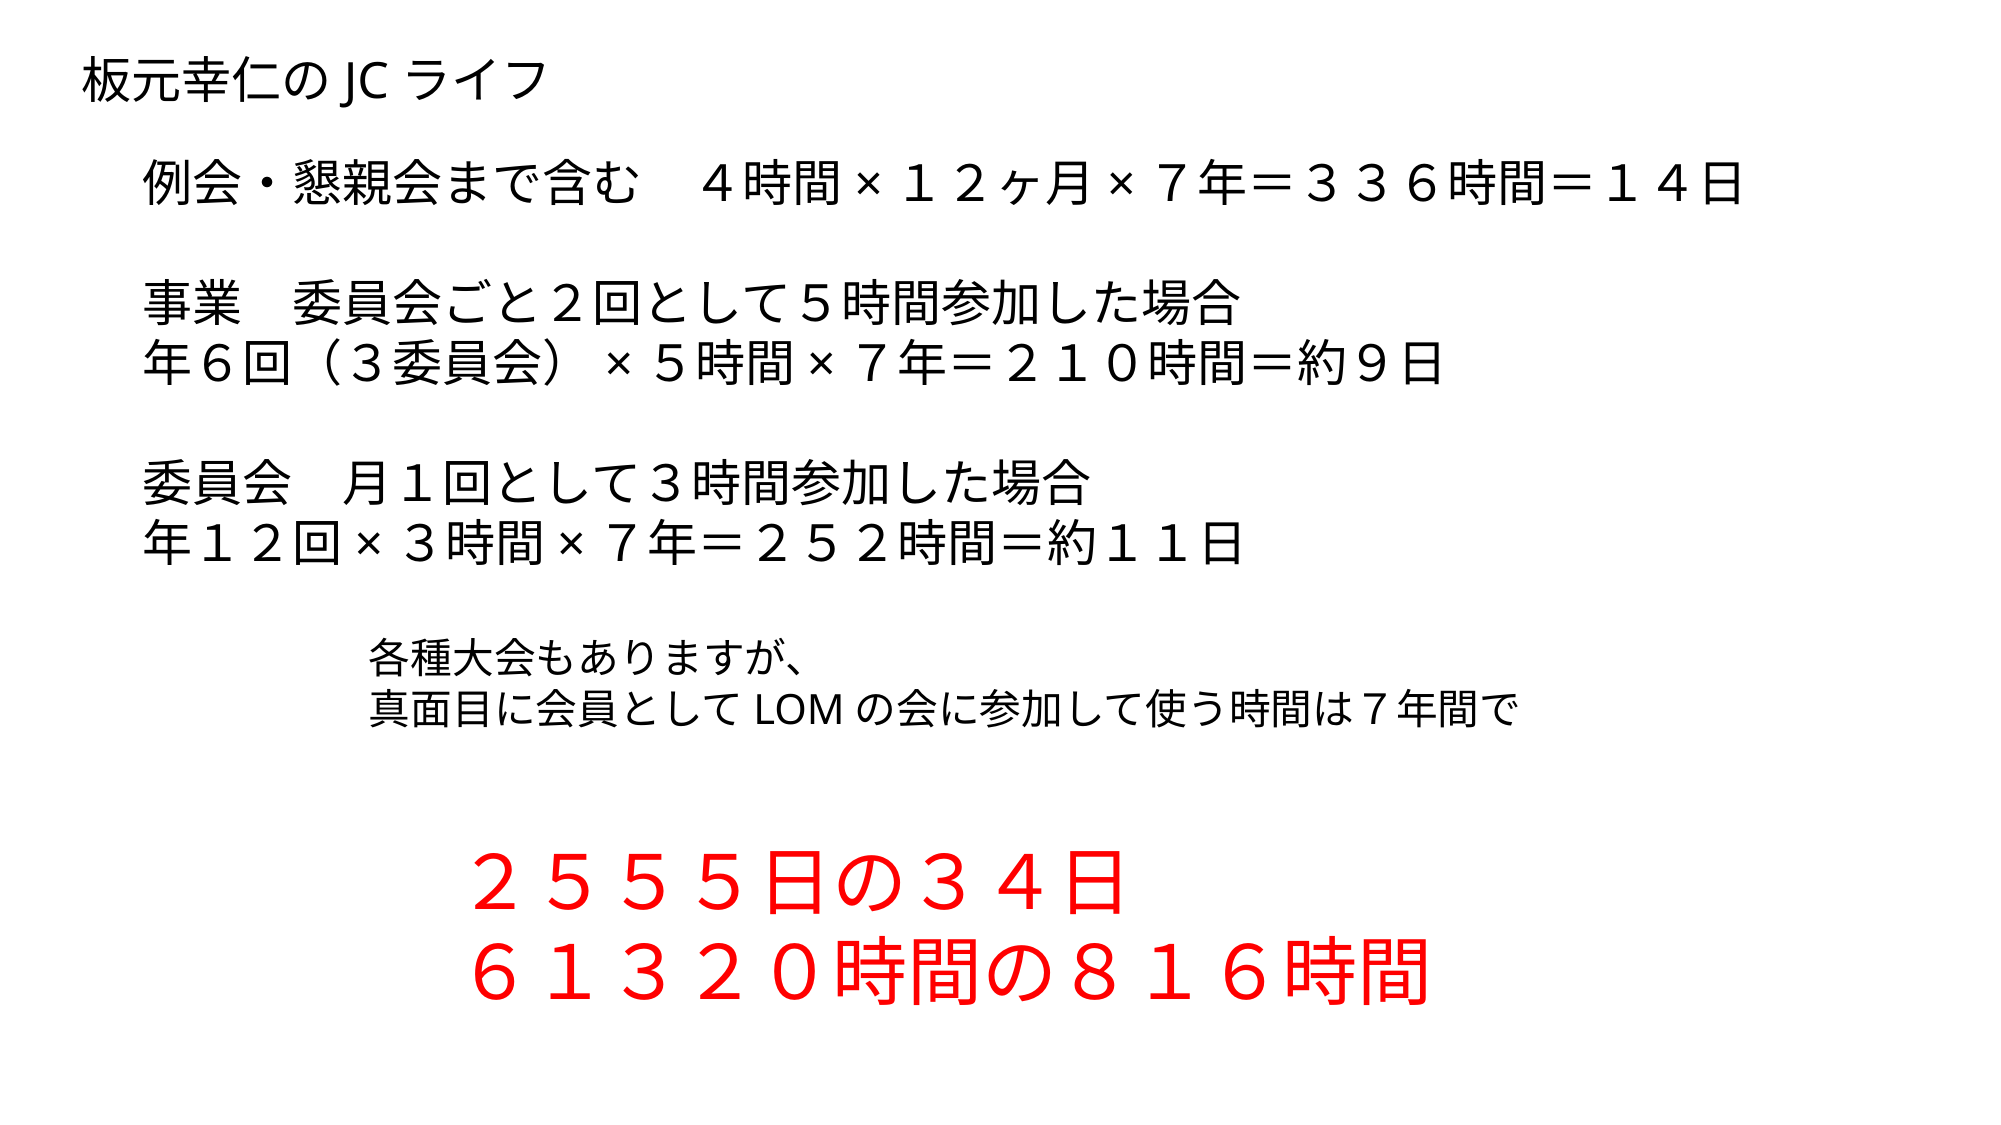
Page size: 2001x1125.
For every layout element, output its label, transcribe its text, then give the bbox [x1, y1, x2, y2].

text_box 各種大会もありますが、 真面目に会員としてLOMの会に参加して使う時間は７年間で [354, 624, 1537, 740]
text_box ２５５５日の３４日 ６１３２０時間の８１６時間 [442, 826, 1448, 1022]
title 板元幸仁のJCライフ [66, 42, 1792, 123]
text_box 例会・懇親会まで含む ４時間×１２ヶ月×７年＝３３６時間＝１４日 事業 委員会ごと２回として５時間参加した場合 年６回（３委員会）×５時間×７年＝２１０時間＝約９日 委員会 月１回として３時間参加した場合 年１２回×３時間×７年＝２５２時間＝約１１日 [127, 144, 1763, 579]
